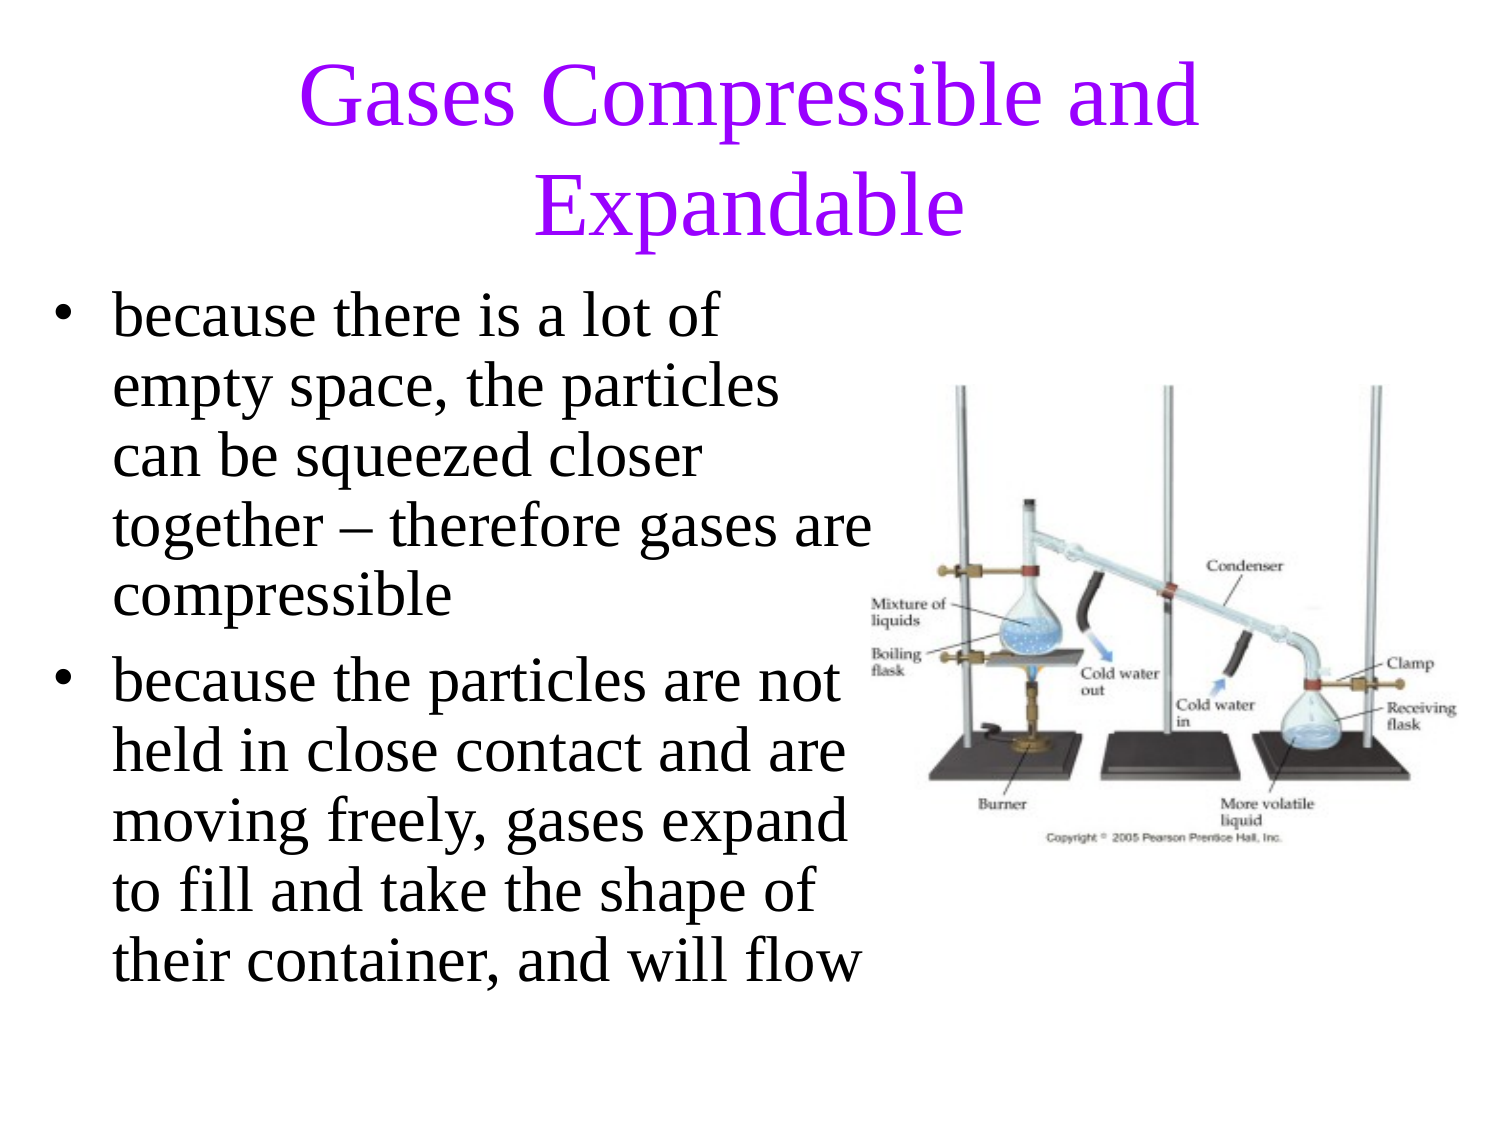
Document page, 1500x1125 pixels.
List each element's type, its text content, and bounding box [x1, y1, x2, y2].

text_box because there is a lot of empty space, the particles can be squeezed closer together – therefore gases are compressible because the particles are not held in close contact and are moving freely, gases expand to fill and take the shape of their container, and will flow [37, 272, 900, 1061]
text_box Gases Compressible and Expandable [112, 49, 1388, 238]
picture [869, 384, 1459, 847]
